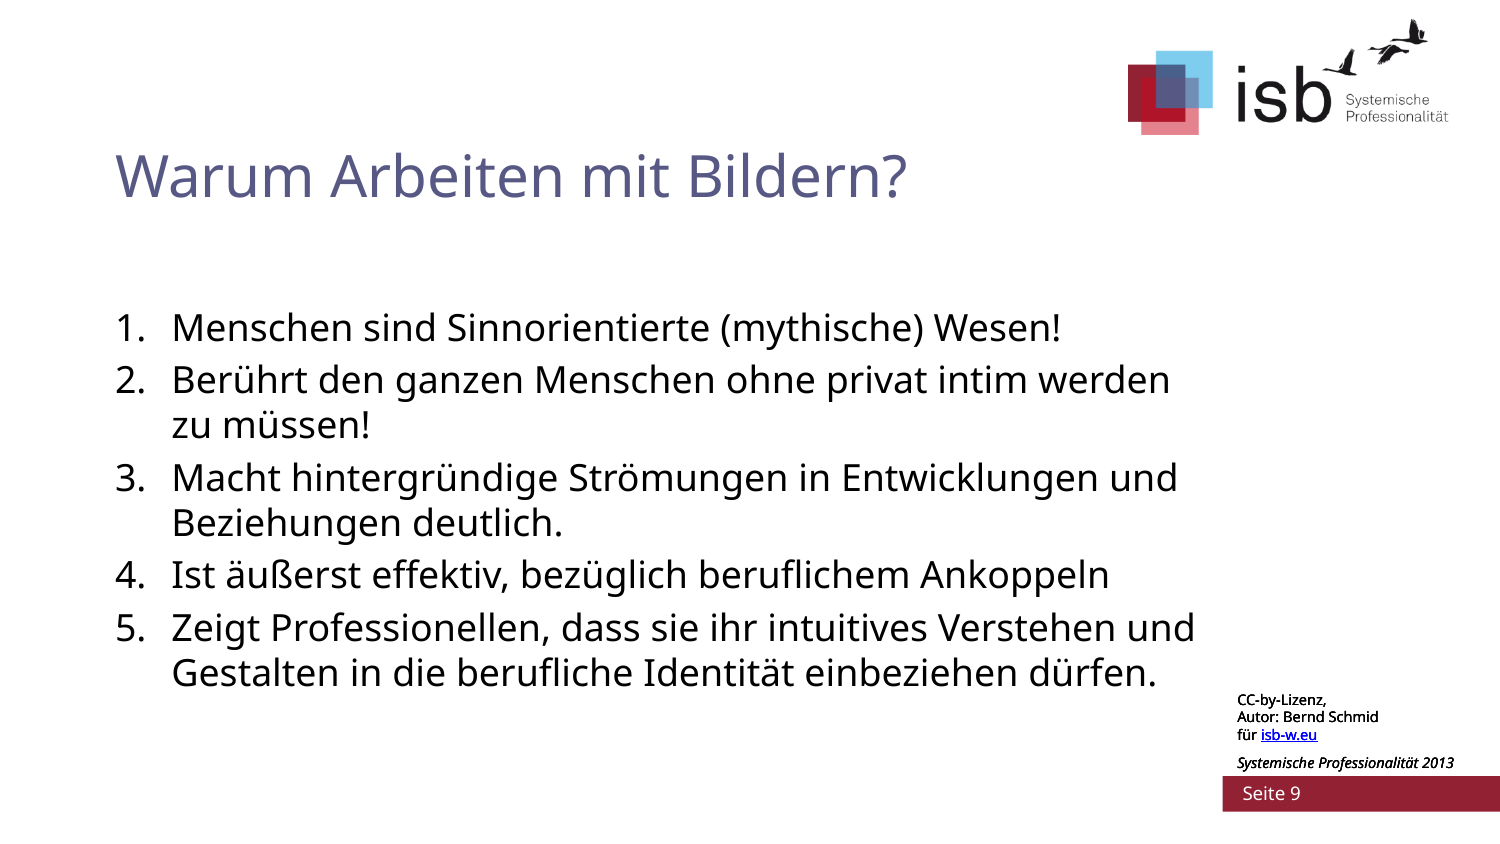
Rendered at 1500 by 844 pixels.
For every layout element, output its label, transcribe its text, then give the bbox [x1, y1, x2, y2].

list Menschen sind Sinnorientierte (mythische) Wesen! Berührt den ganzen Menschen ohne privat intim werden zu müssen! Macht hintergründige Strömungen in Entwicklungen und Beziehungen deutlich. Ist äußerst effektiv, bezüglich beruflichem Ankoppeln Zeigt Professionellen, dass sie ihr intuitives Verstehen und Gestalten in die berufliche Identität einbeziehen dürfen. [100, 185, 1223, 812]
title Warum Arbeiten mit Bildern? [100, 67, 1223, 185]
text_box CC-by-Lizenz, Autor: Bernd Schmid für isb-w.eu Systemische Professionalität 2013 [1222, 543, 1500, 844]
picture [1128, 14, 1461, 139]
